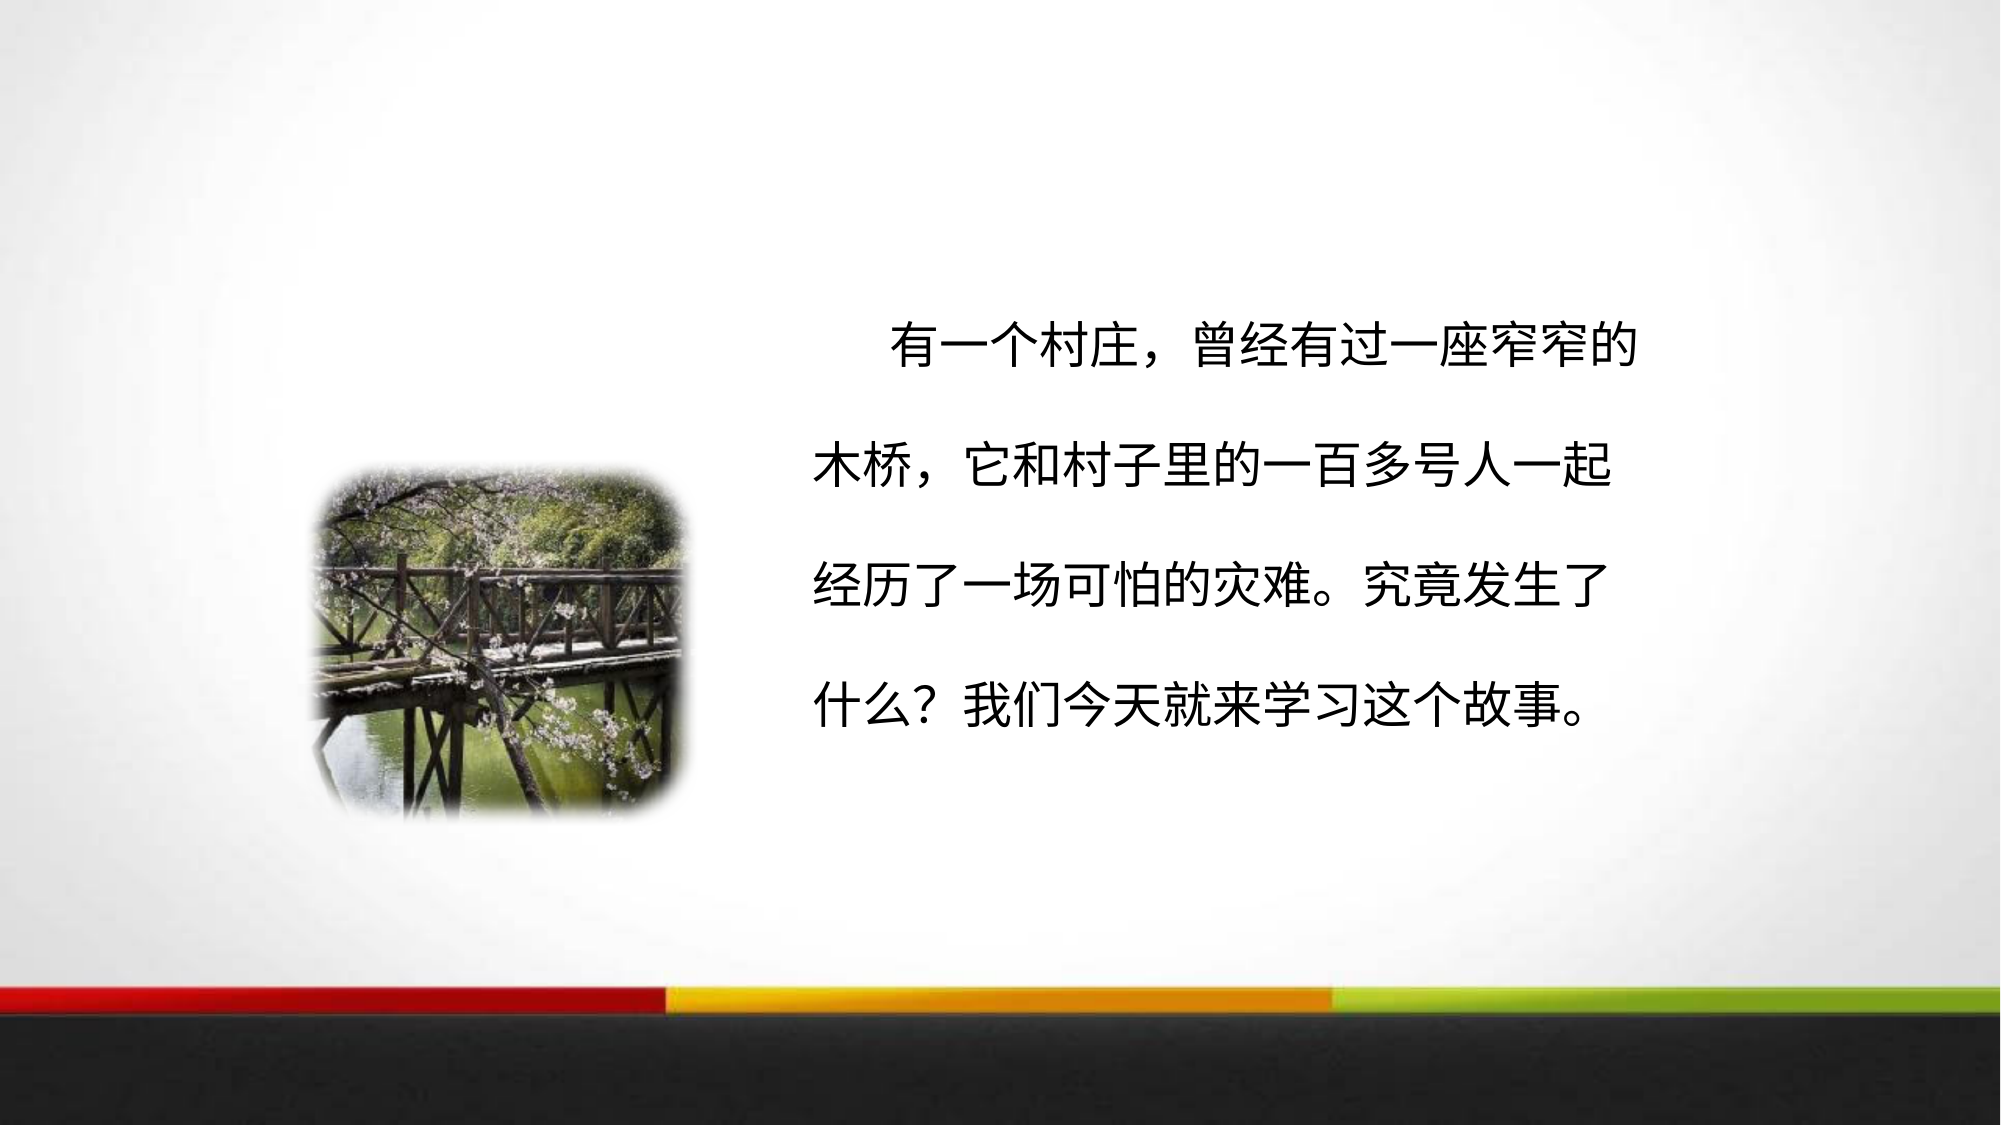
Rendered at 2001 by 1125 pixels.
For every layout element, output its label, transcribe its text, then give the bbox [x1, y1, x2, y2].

text_box 有一个村庄，曾经有过一座窄窄的木桥，它和村子里的一百多号人一起经历了一场可怕的灾难。究竟发生了什么？我们今天就来学习这个故事。 [797, 246, 1664, 742]
picture [0, 0, 2001, 1125]
